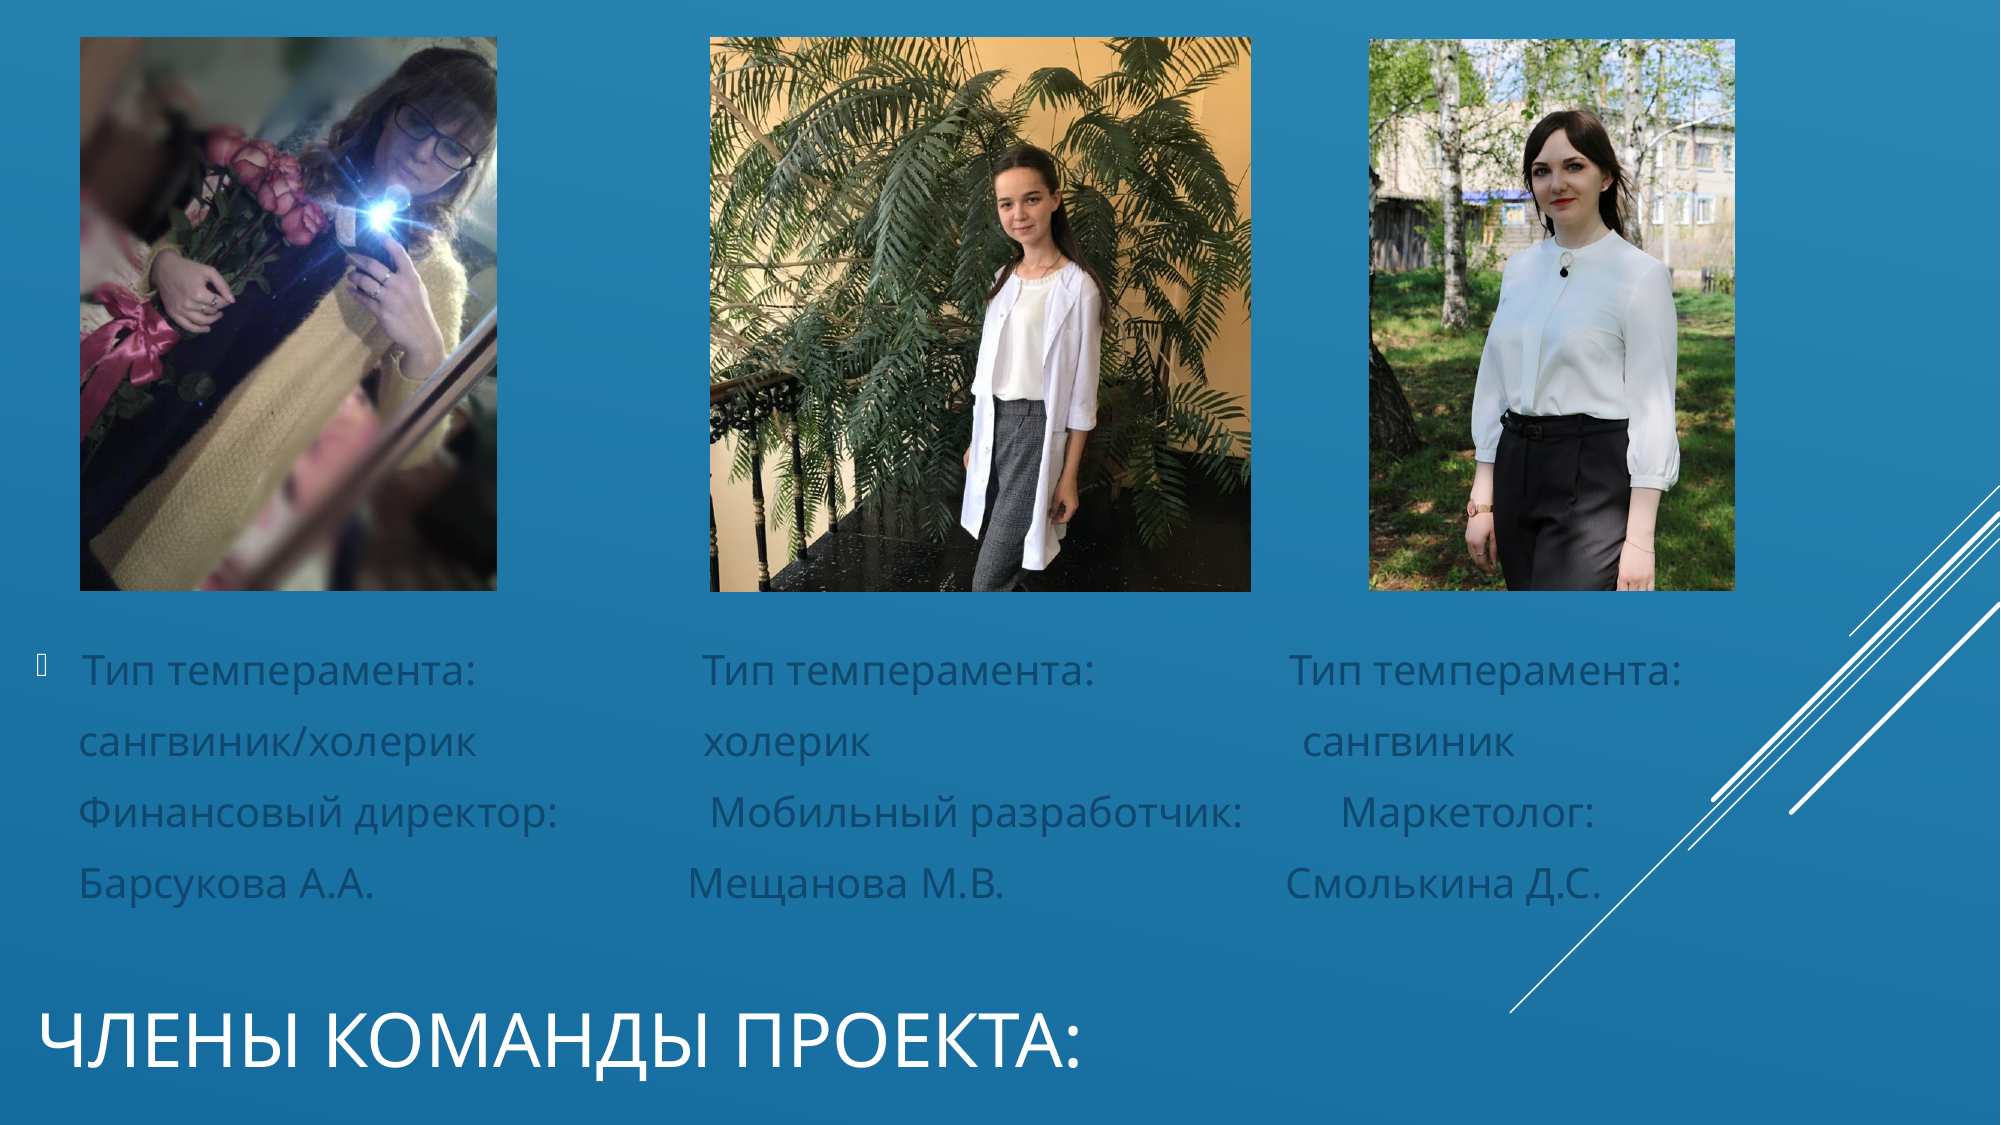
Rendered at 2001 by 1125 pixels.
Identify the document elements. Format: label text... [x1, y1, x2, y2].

list Тип темперамента: Тип темперамента: Тип темперамента: сангвиник/холерик холерик сангвиник Финансовый директор: Мобильный разработчик: Маркетолог: Барсукова А.А. Мещанова М.В. Смолькина Д.С. [21, 17, 1972, 966]
picture [80, 37, 498, 591]
picture [1369, 38, 1736, 592]
picture [710, 36, 1251, 592]
title Члены команды проекта: [21, 966, 1972, 1110]
